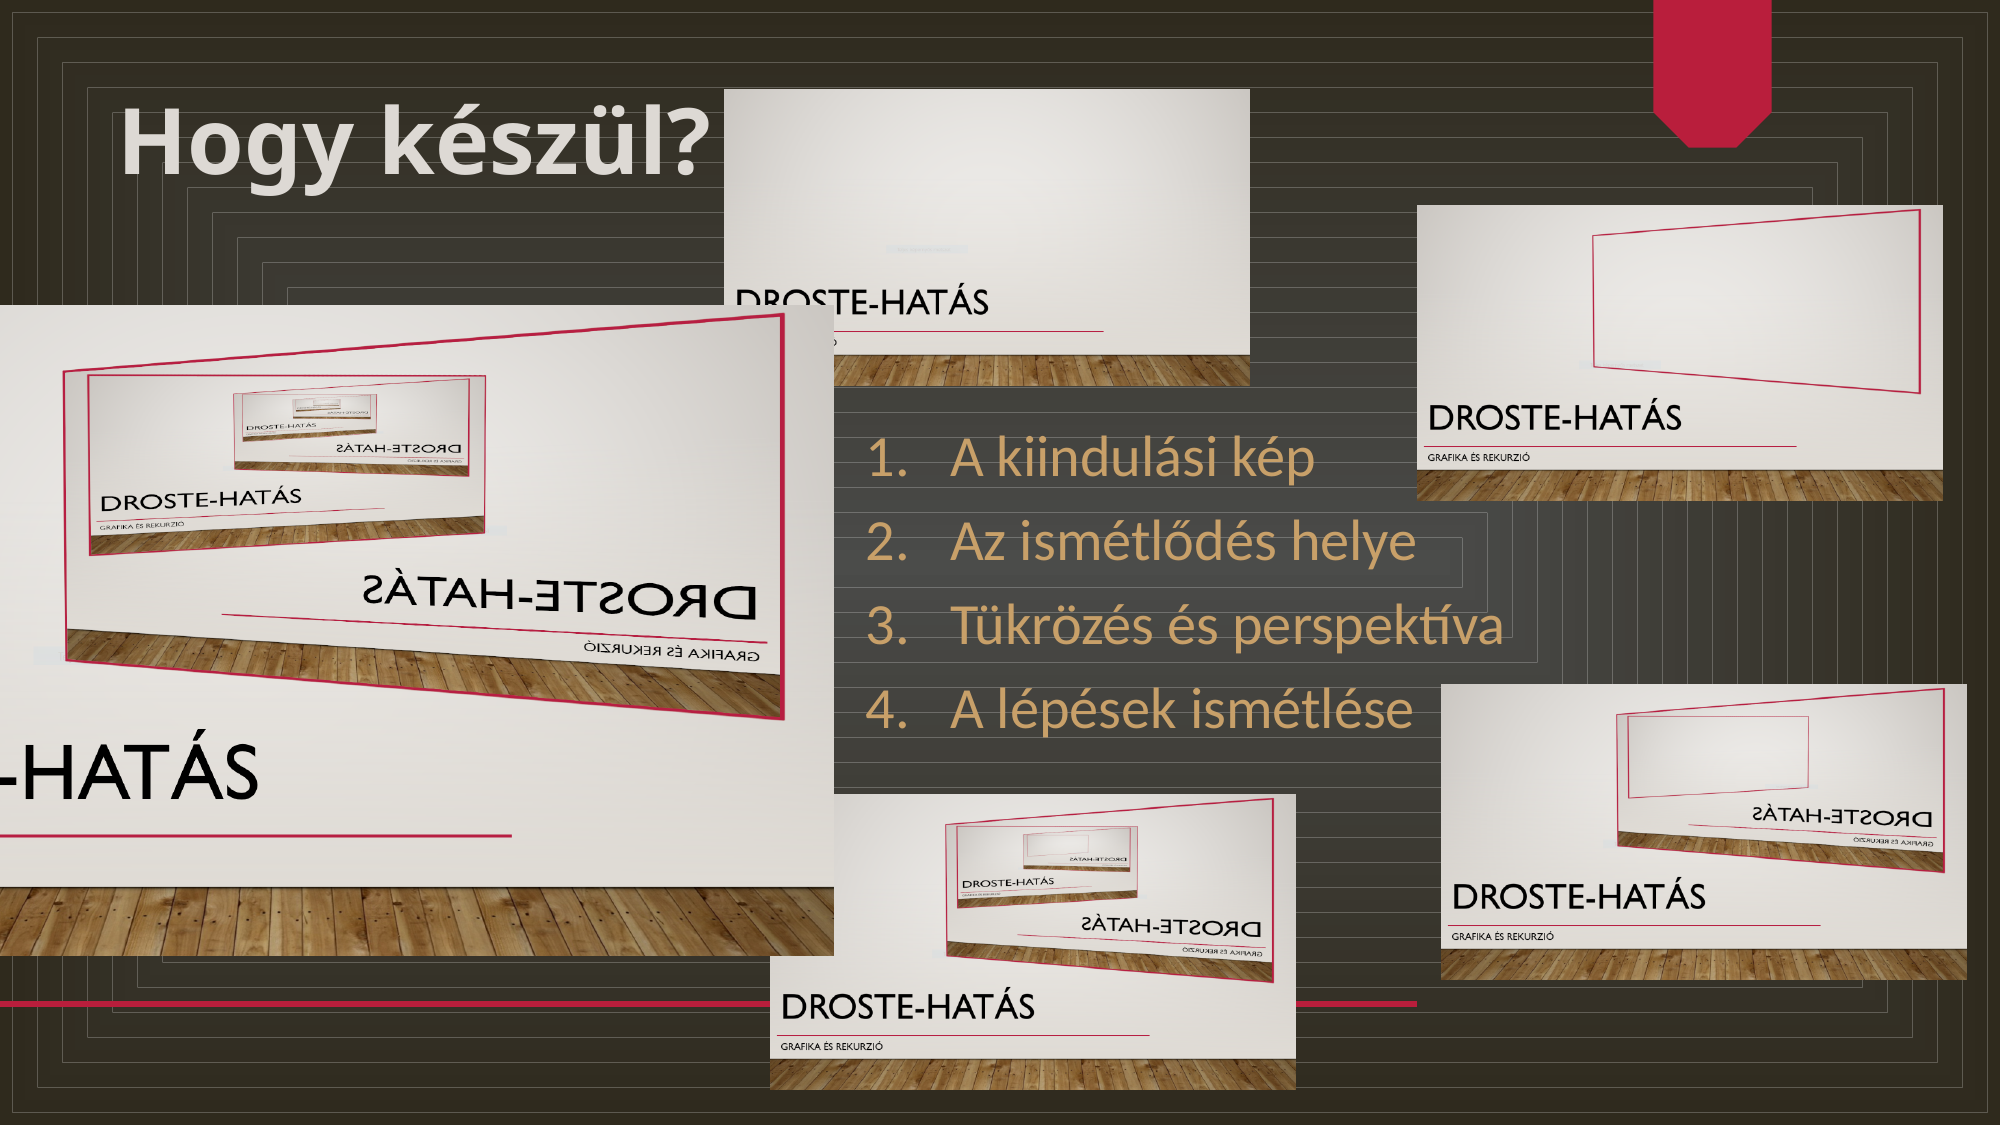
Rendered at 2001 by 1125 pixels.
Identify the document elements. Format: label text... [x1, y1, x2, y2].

picture [1417, 205, 1943, 501]
title Hogy készül? [102, 72, 855, 217]
list A kiindulási kép Az ismétlődés helye Tükrözés és perspektíva A lépések ismétlése [850, 419, 1701, 789]
picture [0, 89, 1296, 1090]
picture [1441, 684, 1967, 980]
